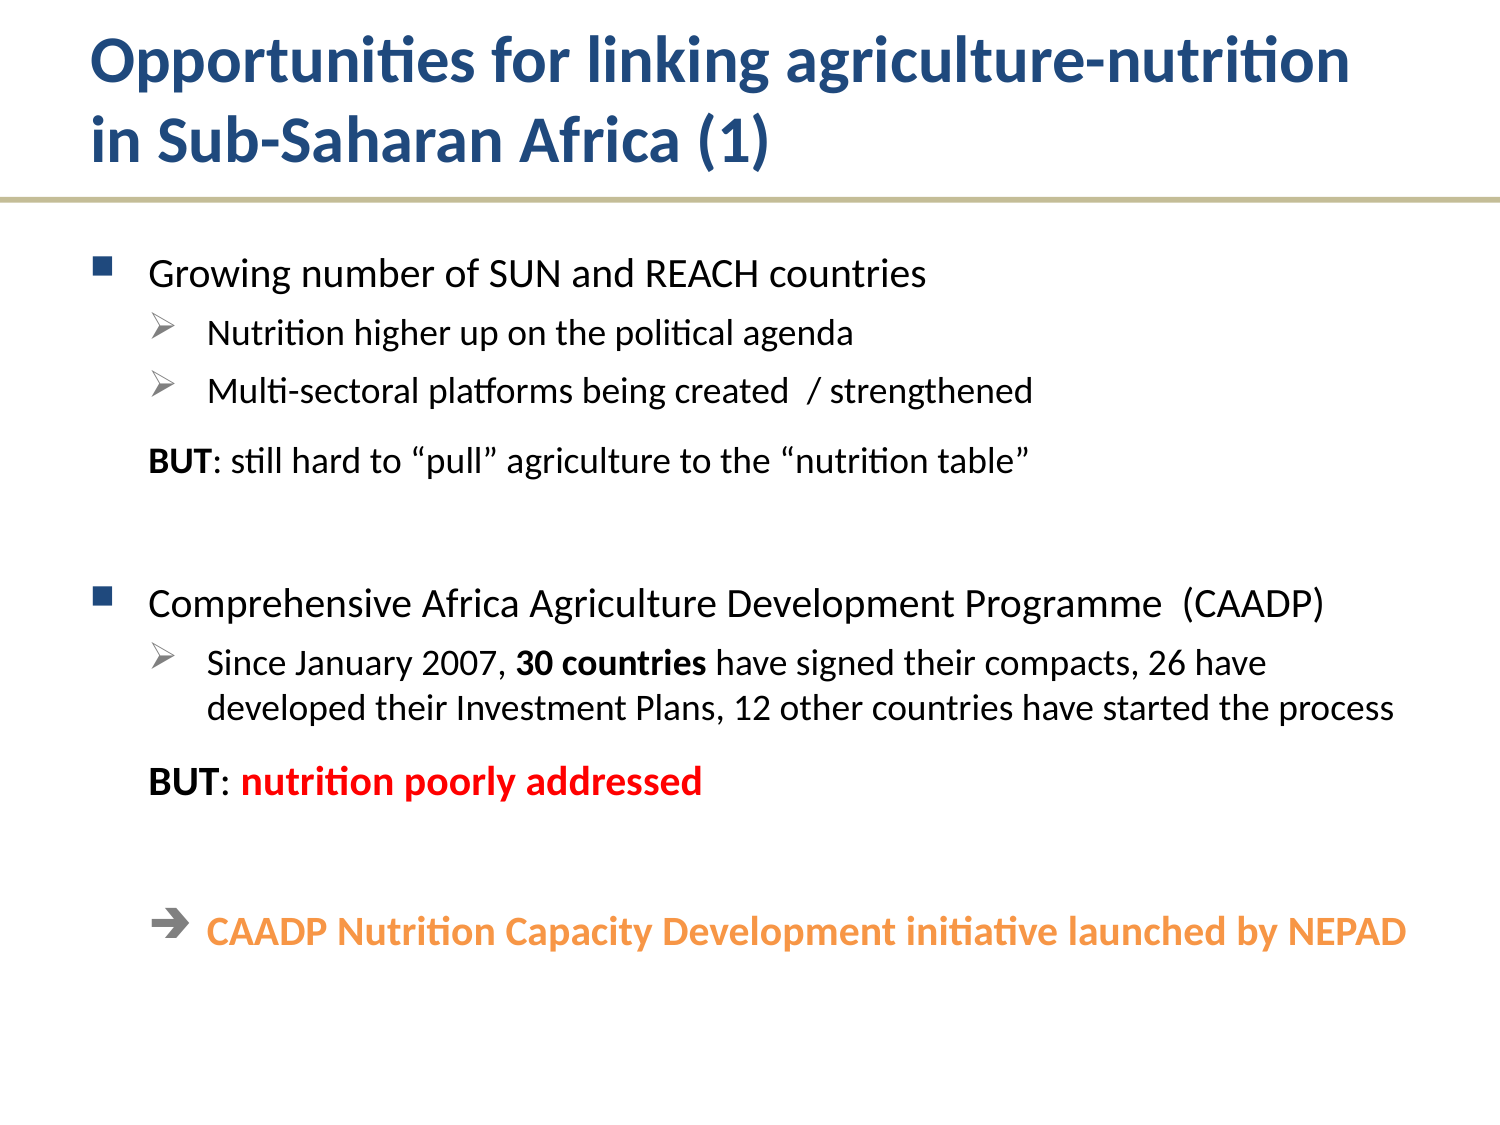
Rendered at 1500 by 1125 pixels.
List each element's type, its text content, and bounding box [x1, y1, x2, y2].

title Opportunities for linking agriculture-nutrition in Sub-Saharan Africa (1) [75, 19, 1424, 173]
list Growing number of SUN and REACH countries Nutrition higher up on the political agenda Multi-sectoral platforms being created / strengthened BUT: still hard to “pull” agriculture to the “nutrition table” Comprehensive Africa Agriculture Development Programme (CAADP) Since January 2007, 30 countries have signed their compacts, 26 have developed their Investment Plans, 12 other countries have started the process BUT: nutrition poorly addressed CAADP Nutrition Capacity Development initiative launched by NEPAD [75, 238, 1425, 1024]
